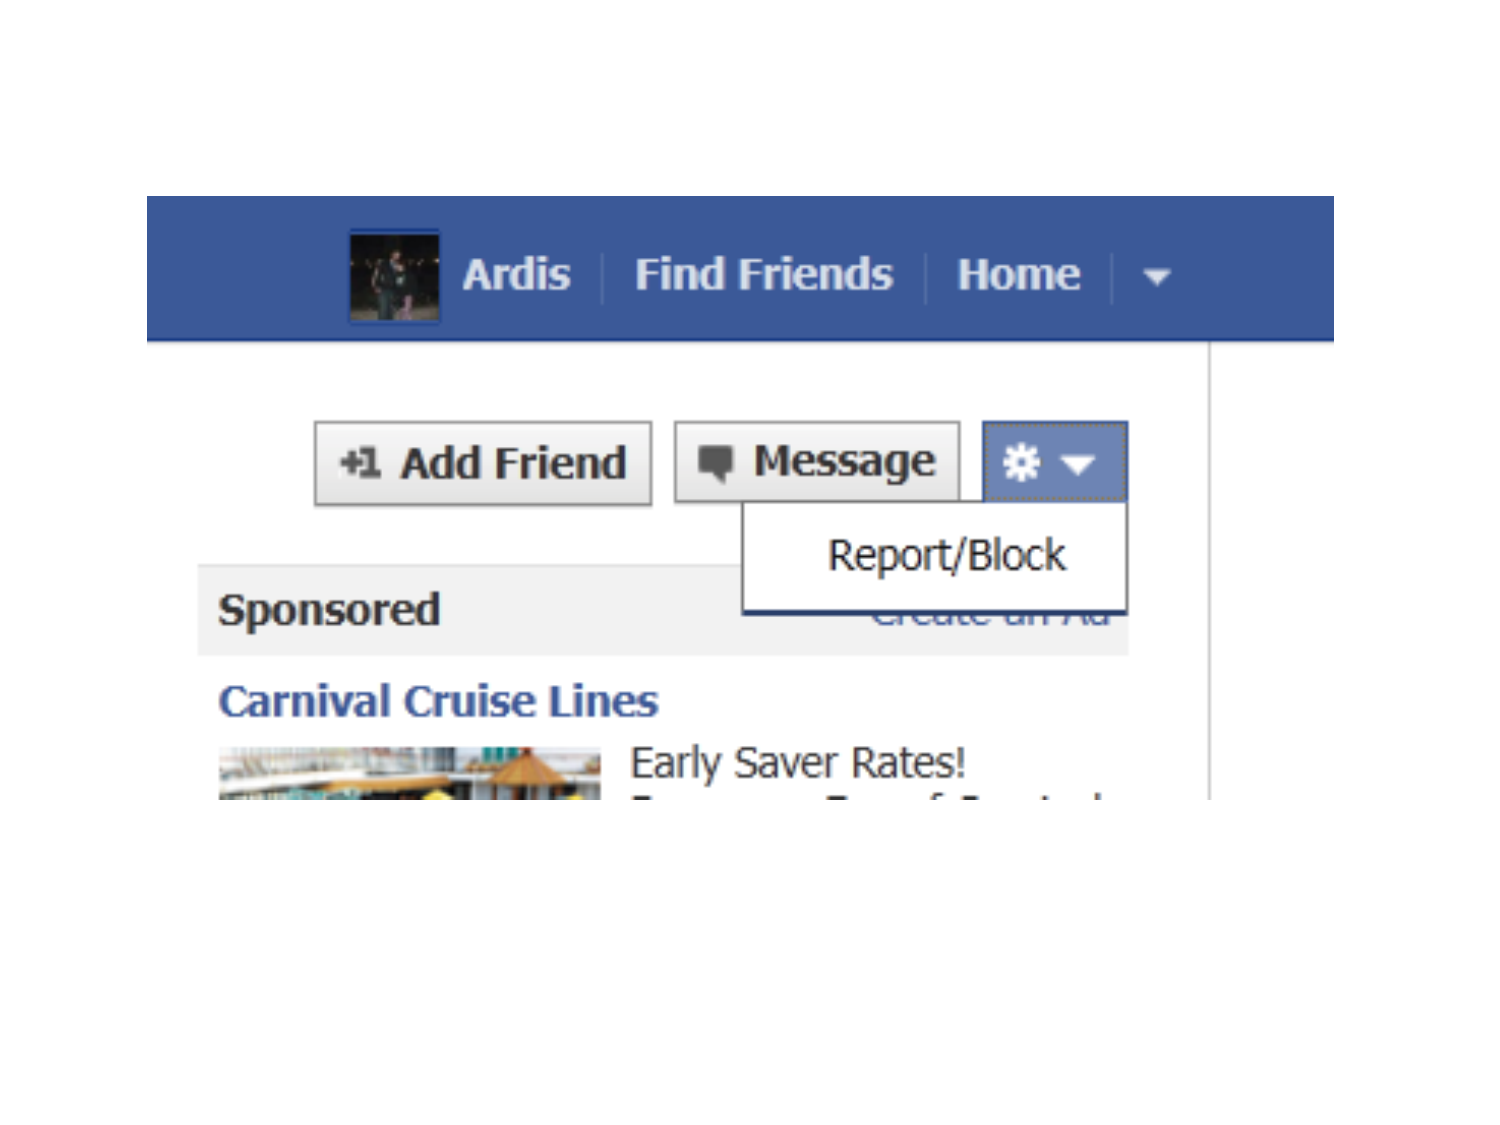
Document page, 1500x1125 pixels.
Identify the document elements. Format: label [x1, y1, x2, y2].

picture [147, 195, 1334, 800]
